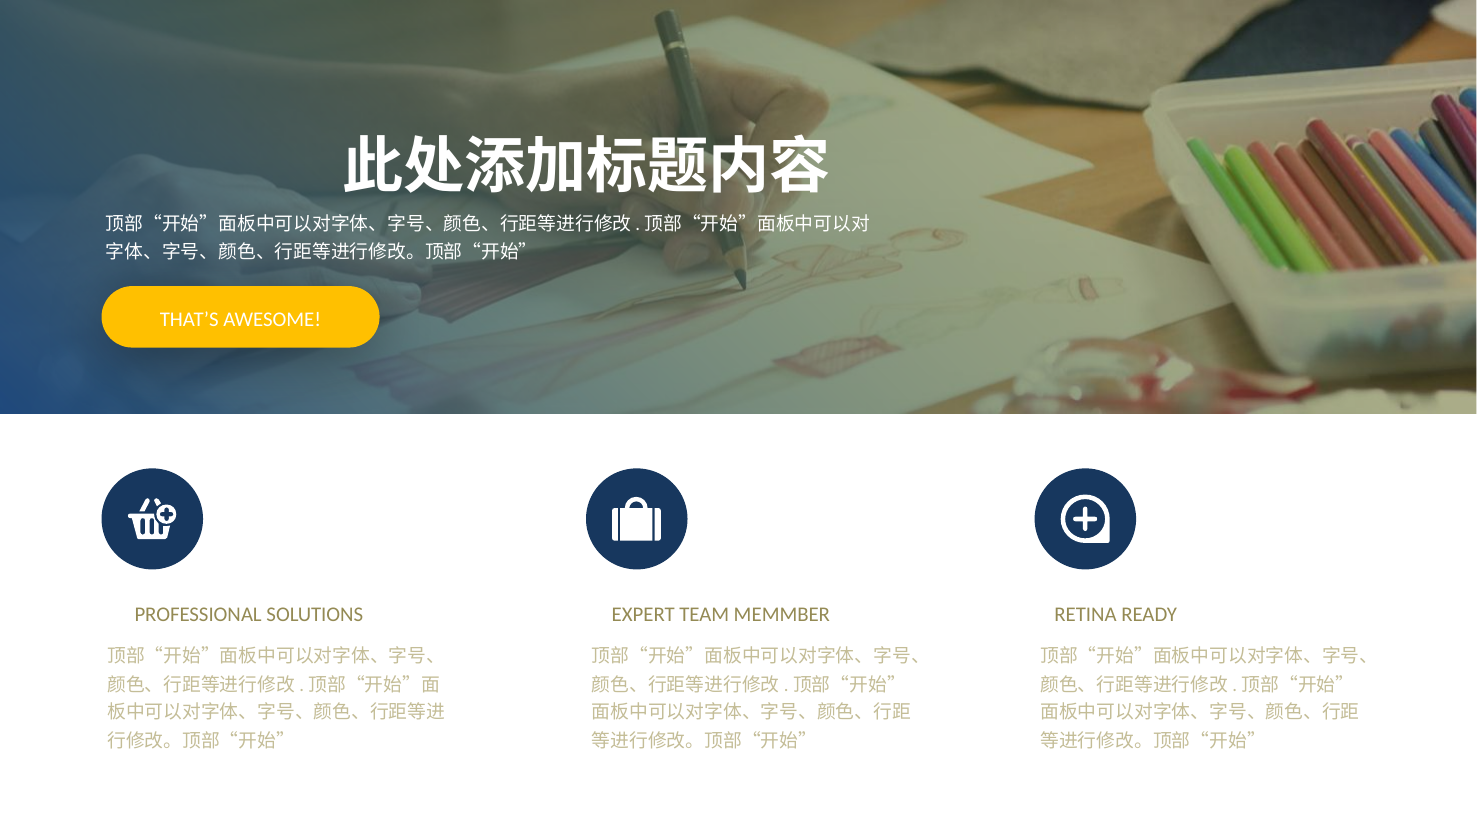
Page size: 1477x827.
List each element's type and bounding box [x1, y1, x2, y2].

text_box [1034, 468, 1137, 570]
text_box [585, 468, 688, 570]
text_box [101, 587, 453, 761]
text_box [101, 468, 204, 570]
text_box [101, 285, 380, 348]
text_box [585, 587, 925, 761]
text_box [1034, 587, 1374, 761]
picture [0, 0, 1477, 414]
